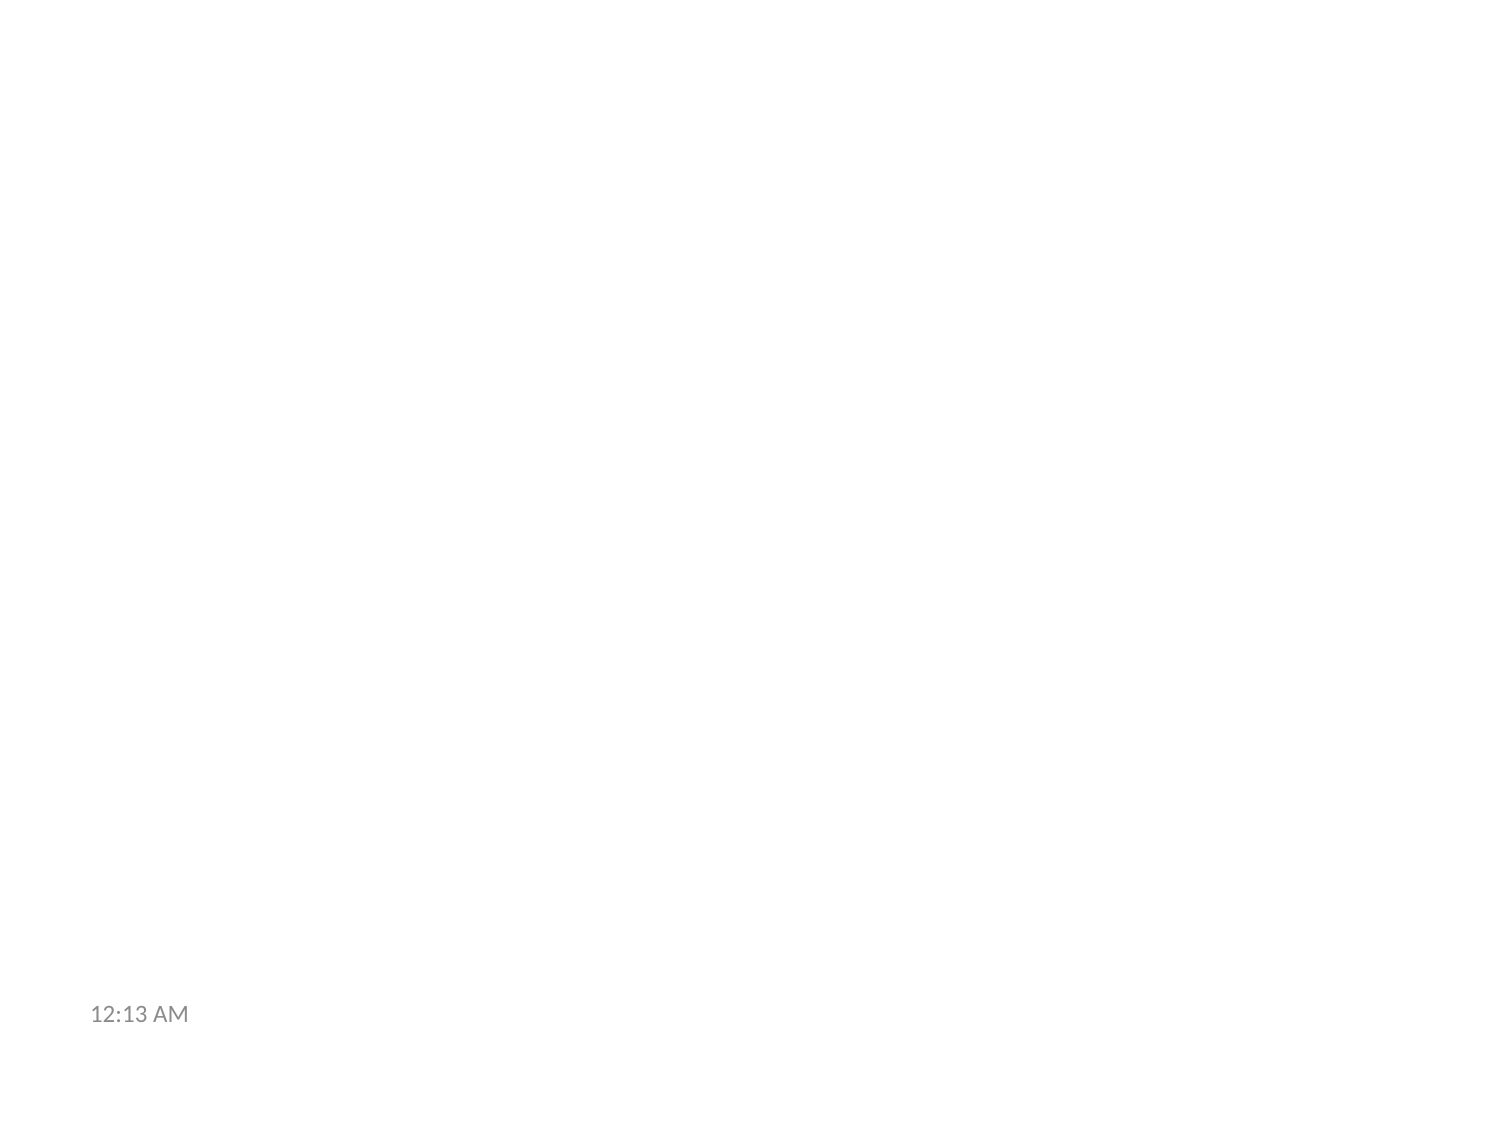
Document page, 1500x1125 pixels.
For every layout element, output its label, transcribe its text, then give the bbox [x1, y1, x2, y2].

text_box 3:35 PM [75, 982, 425, 1043]
